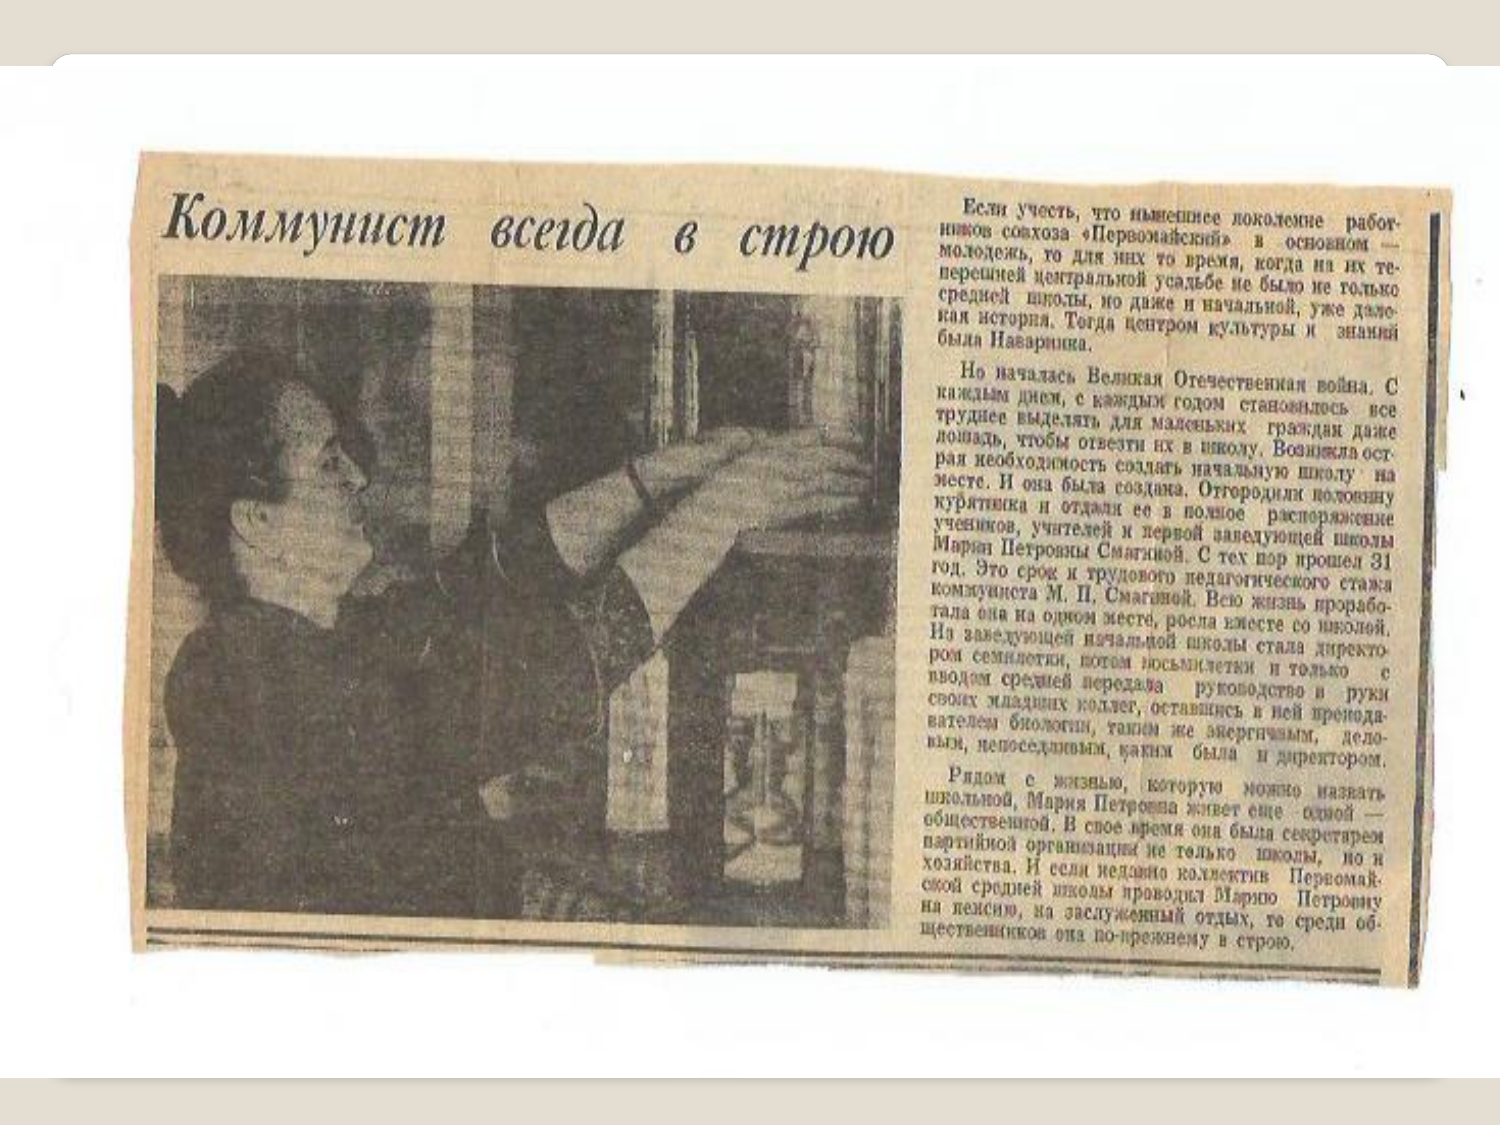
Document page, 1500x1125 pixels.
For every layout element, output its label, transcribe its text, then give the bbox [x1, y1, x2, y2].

picture [0, 66, 1500, 1078]
title Коммунист всегда в строю [75, 24, 1425, 64]
